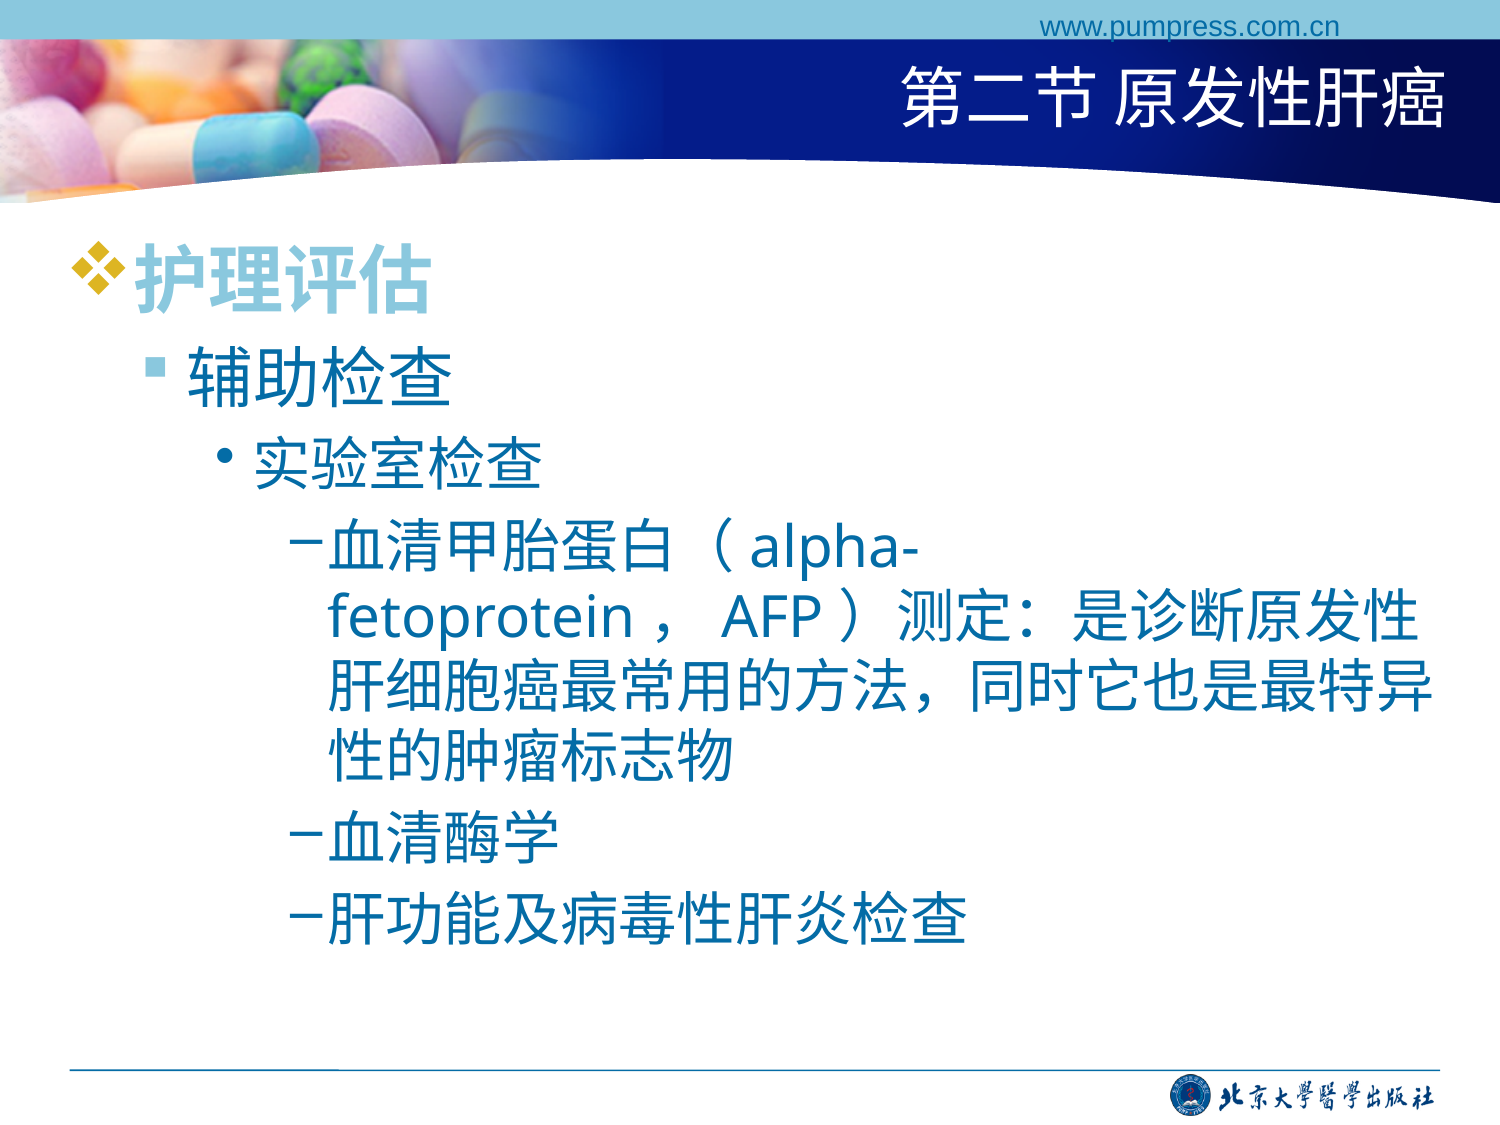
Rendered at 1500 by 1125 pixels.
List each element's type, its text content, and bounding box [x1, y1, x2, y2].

title 第二节 原发性肝癌 [137, 49, 1463, 143]
picture [1170, 1074, 1436, 1118]
list 护理评估 辅助检查 实验室检查 血清甲胎蛋白（alpha-fetoprotein，AFP）测定：是诊断原发性肝细胞癌最常用的方法，同时它也是最特异性的肿瘤标志物 血清酶学 肝功能及病毒性肝炎检查 [49, 224, 1463, 1026]
picture [0, 40, 1500, 203]
slide_number www.pumpress.com.cn [1025, 0, 1463, 38]
